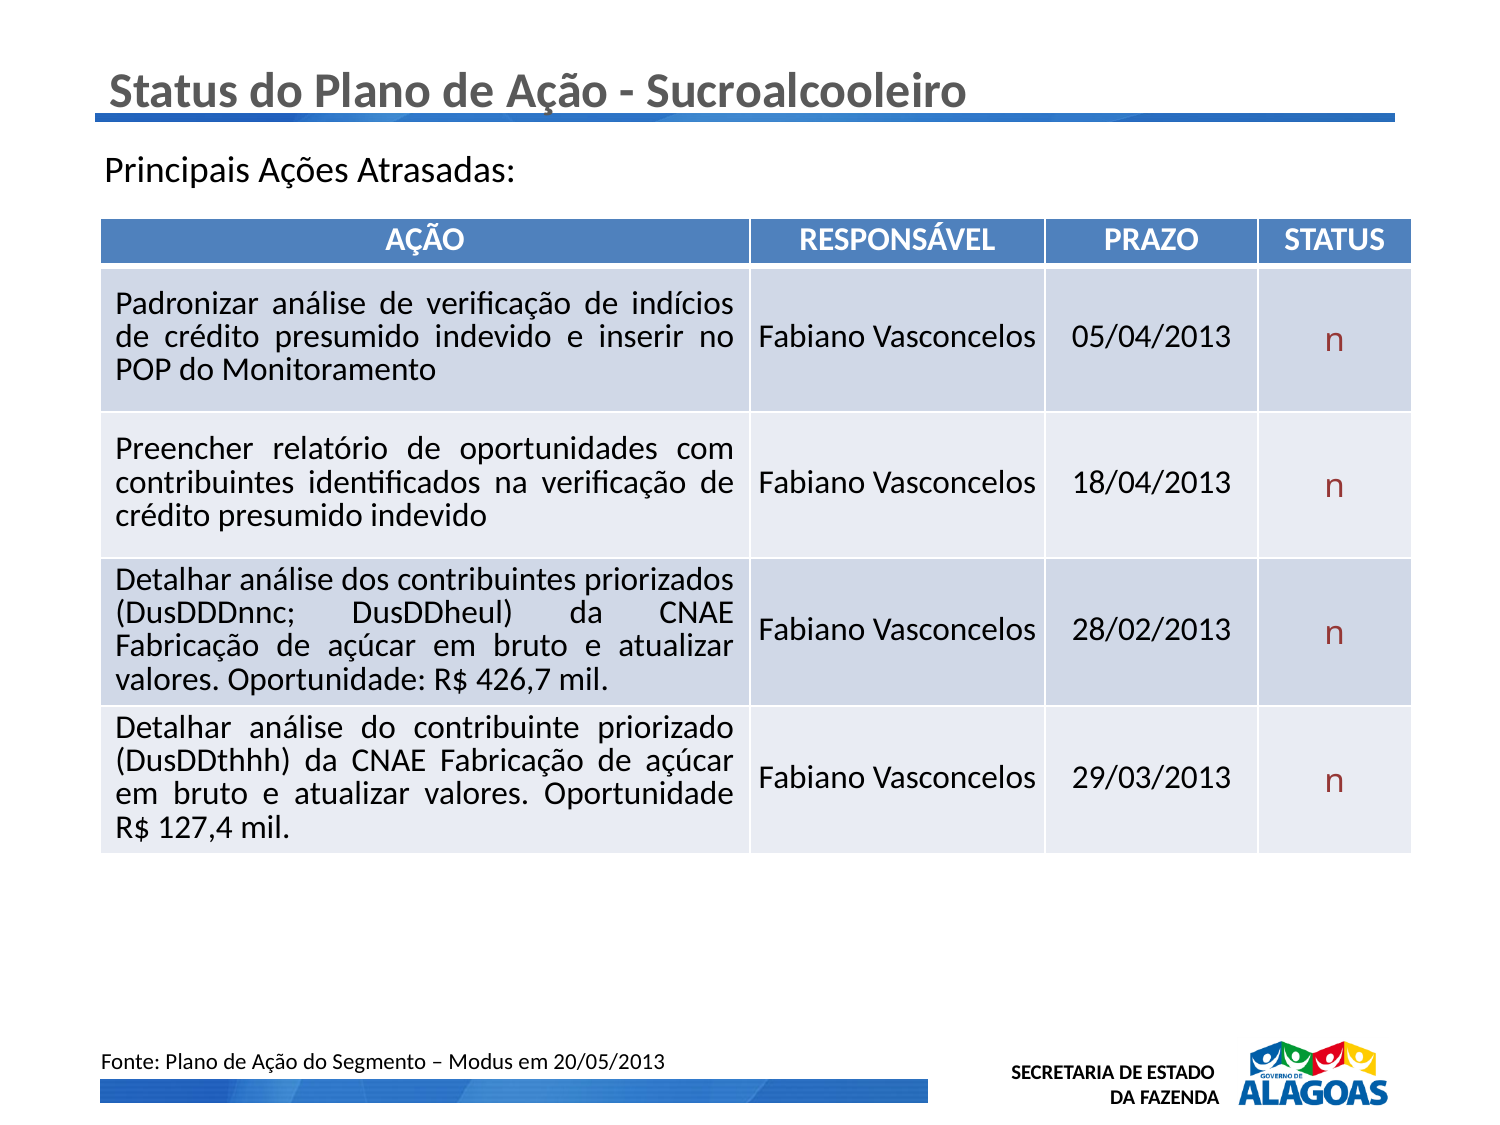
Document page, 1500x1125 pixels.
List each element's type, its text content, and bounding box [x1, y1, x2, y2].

table_header RESPONSÁVEL [751, 219, 1044, 263]
table_cell n [1259, 413, 1411, 557]
table_cell Fabiano Vasconcelos [751, 707, 1044, 853]
title Status do Plano de Ação - Sucroalcooleiro [94, 50, 1445, 138]
table_header PRAZO [1046, 219, 1257, 263]
table_cell n [1259, 707, 1411, 853]
table_cell Preencher relatório de oportunidades com contribuintes identificados na verificação de crédito presumido indevido [101, 413, 749, 557]
text_box Fonte: Plano de Ação do Segmento – Modus em 20/05/2013 [86, 1039, 880, 1082]
table_cell Detalhar análise do contribuinte priorizado (DusDDthhh) da CNAE Fabricação de açúcar em bruto e atualizar valores. Oportunidade R$ 127,4 mil. [101, 707, 749, 853]
table_cell Padronizar análise de verificação de indícios de crédito presumido indevido e inserir no POP do Monitoramento [101, 269, 749, 411]
table_cell 29/03/2013 [1046, 707, 1257, 853]
table_cell 05/04/2013 [1046, 269, 1257, 411]
table_cell Fabiano Vasconcelos [751, 413, 1044, 557]
table_cell Fabiano Vasconcelos [751, 269, 1044, 411]
table_header STATUS [1259, 219, 1411, 263]
table_cell Detalhar análise dos contribuintes priorizados (DusDDDnnc; DusDDheul) da CNAE Fabricação de açúcar em bruto e atualizar valores. Oportunidade: R$ 426,7 mil. [101, 559, 749, 705]
picture [1237, 1037, 1389, 1108]
table_cell 18/04/2013 [1046, 413, 1257, 557]
picture [100, 1079, 928, 1103]
table_cell n [1259, 559, 1411, 705]
text_box Principais Ações Atrasadas: [89, 137, 870, 197]
table_header AÇÃO [101, 219, 749, 263]
table_cell n [1259, 269, 1411, 411]
table_cell 28/02/2013 [1046, 559, 1257, 705]
table_cell Fabiano Vasconcelos [751, 559, 1044, 705]
